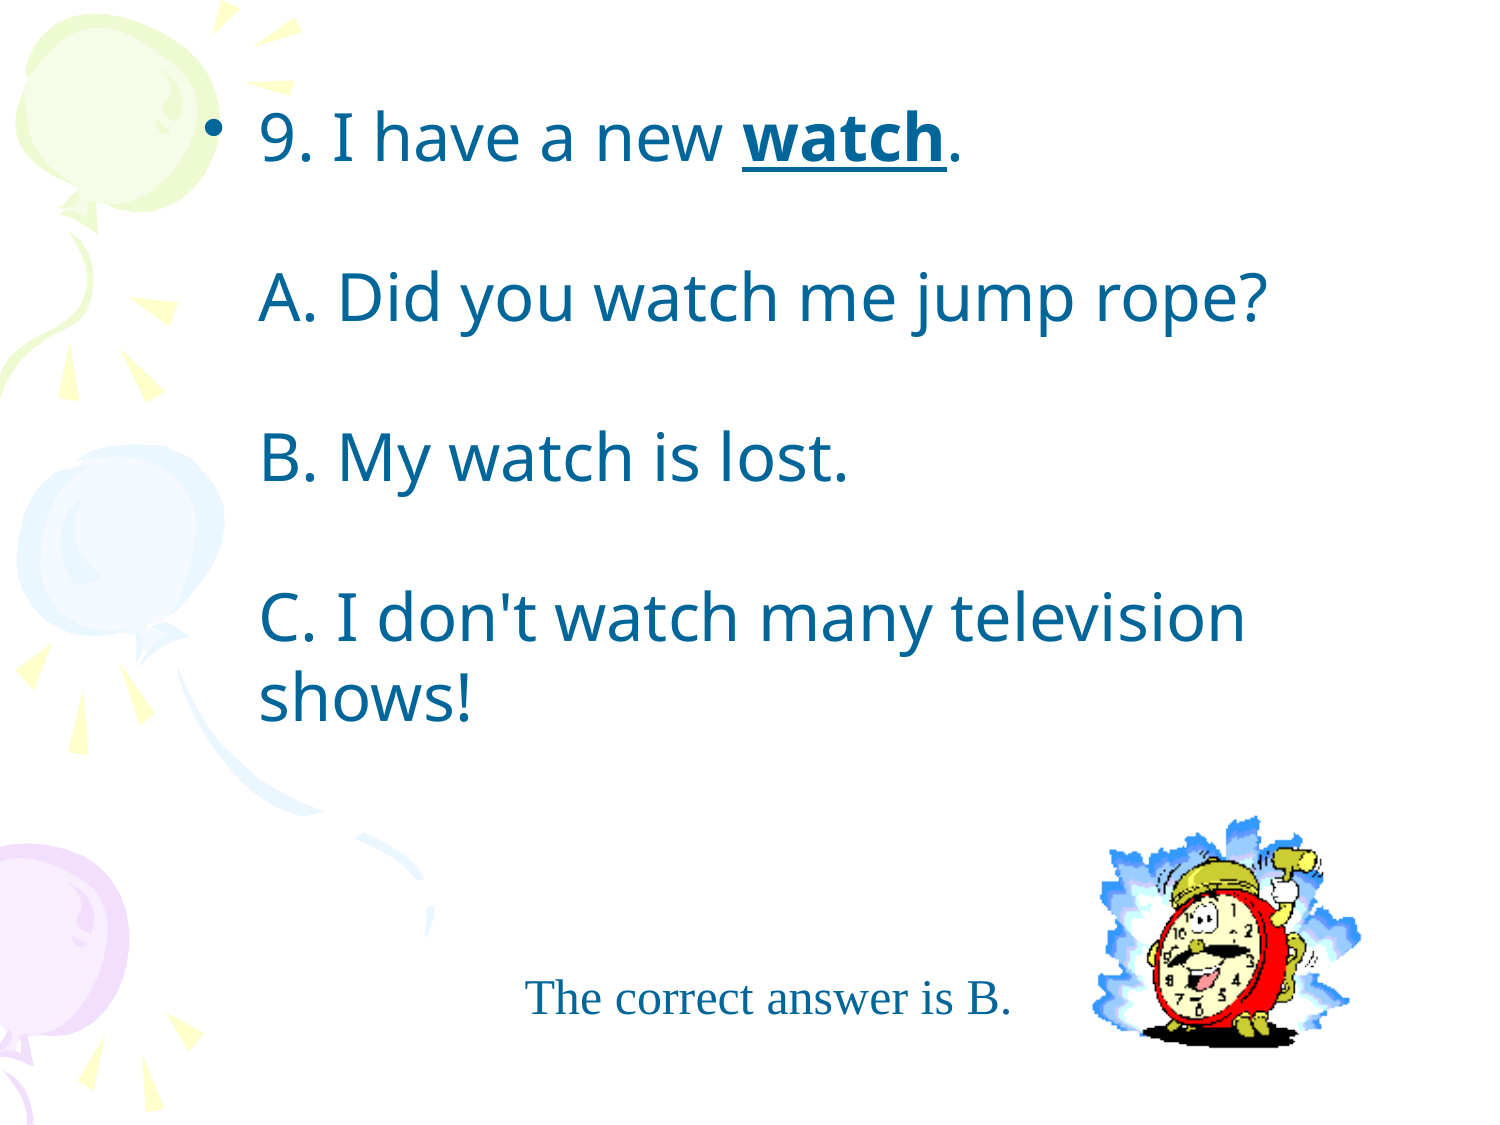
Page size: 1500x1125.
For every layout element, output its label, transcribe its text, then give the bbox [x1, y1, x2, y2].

picture [1087, 812, 1371, 1059]
text_box The correct answer is B. [509, 956, 1028, 1032]
list 9. I have a new watch. A. Did you watch me jump rope? B. My watch is lost. C. I don't watch many television shows! [187, 87, 1463, 826]
